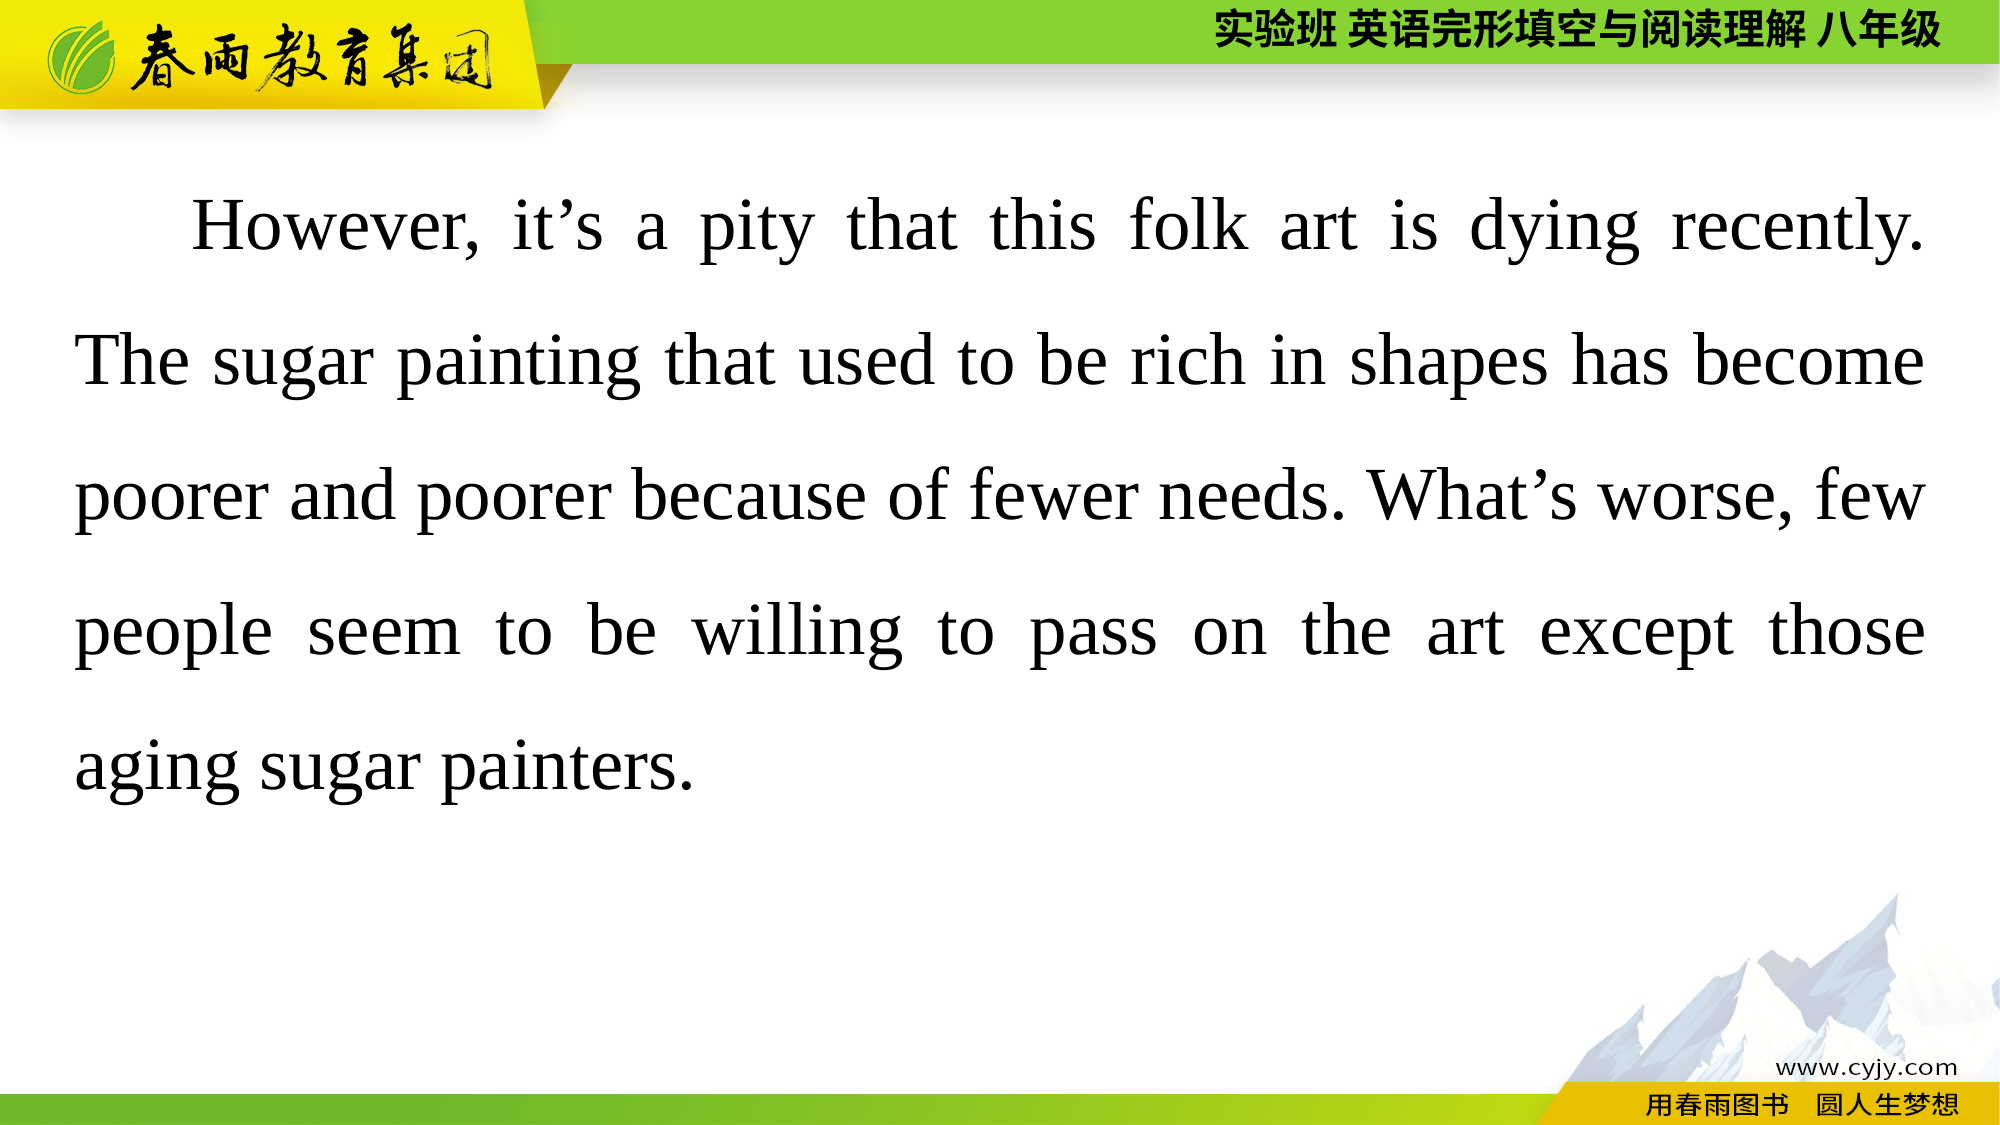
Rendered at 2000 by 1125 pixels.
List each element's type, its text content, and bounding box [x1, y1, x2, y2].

list However, it’s a pity that this folk art is dying recently. The sugar painting that used to be rich in shapes has become poorer and poorer because of fewer needs. What’s worse, few people seem to be willing to pass on the art except those aging sugar painters. [59, 122, 1944, 803]
picture [0, 0, 2000, 1125]
